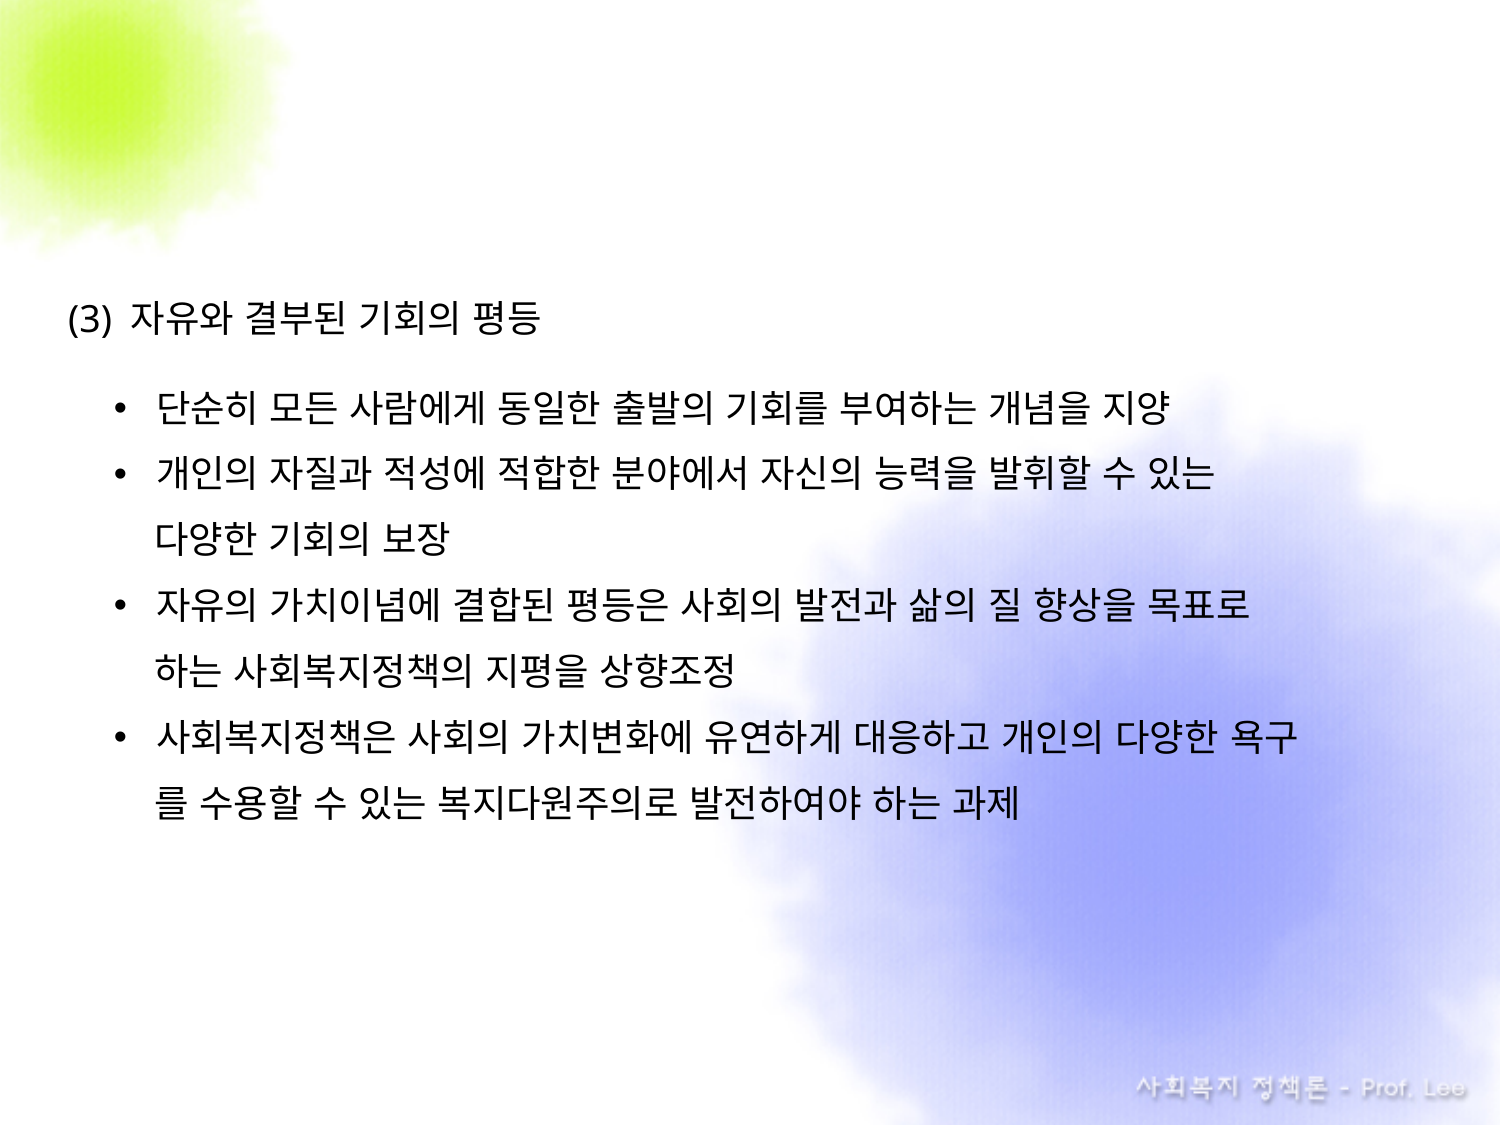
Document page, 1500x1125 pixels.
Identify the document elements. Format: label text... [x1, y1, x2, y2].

picture [0, 0, 1500, 1125]
list (3) 자유와 결부된 기회의 평등 단순히 모든 사람에게 동일한 출발의 기회를 부여하는 개념을 지양 개인의 자질과 적성에 적합한 분야에서 자신의 능력을 발휘할 수 있는 다양한 기회의 보장 자유의 가치이념에 결합된 평등은 사회의 발전과 삶의 질 향상을 목표로 하는 사회복지정책의 지평을 상향조정 사회복지정책은 사회의 가치변화에 유연하게 대응하고 개인의 다양한 욕구 를 수용할 수 있는 복지다원주의로 발전하여야 하는 과제 [53, 278, 1442, 879]
